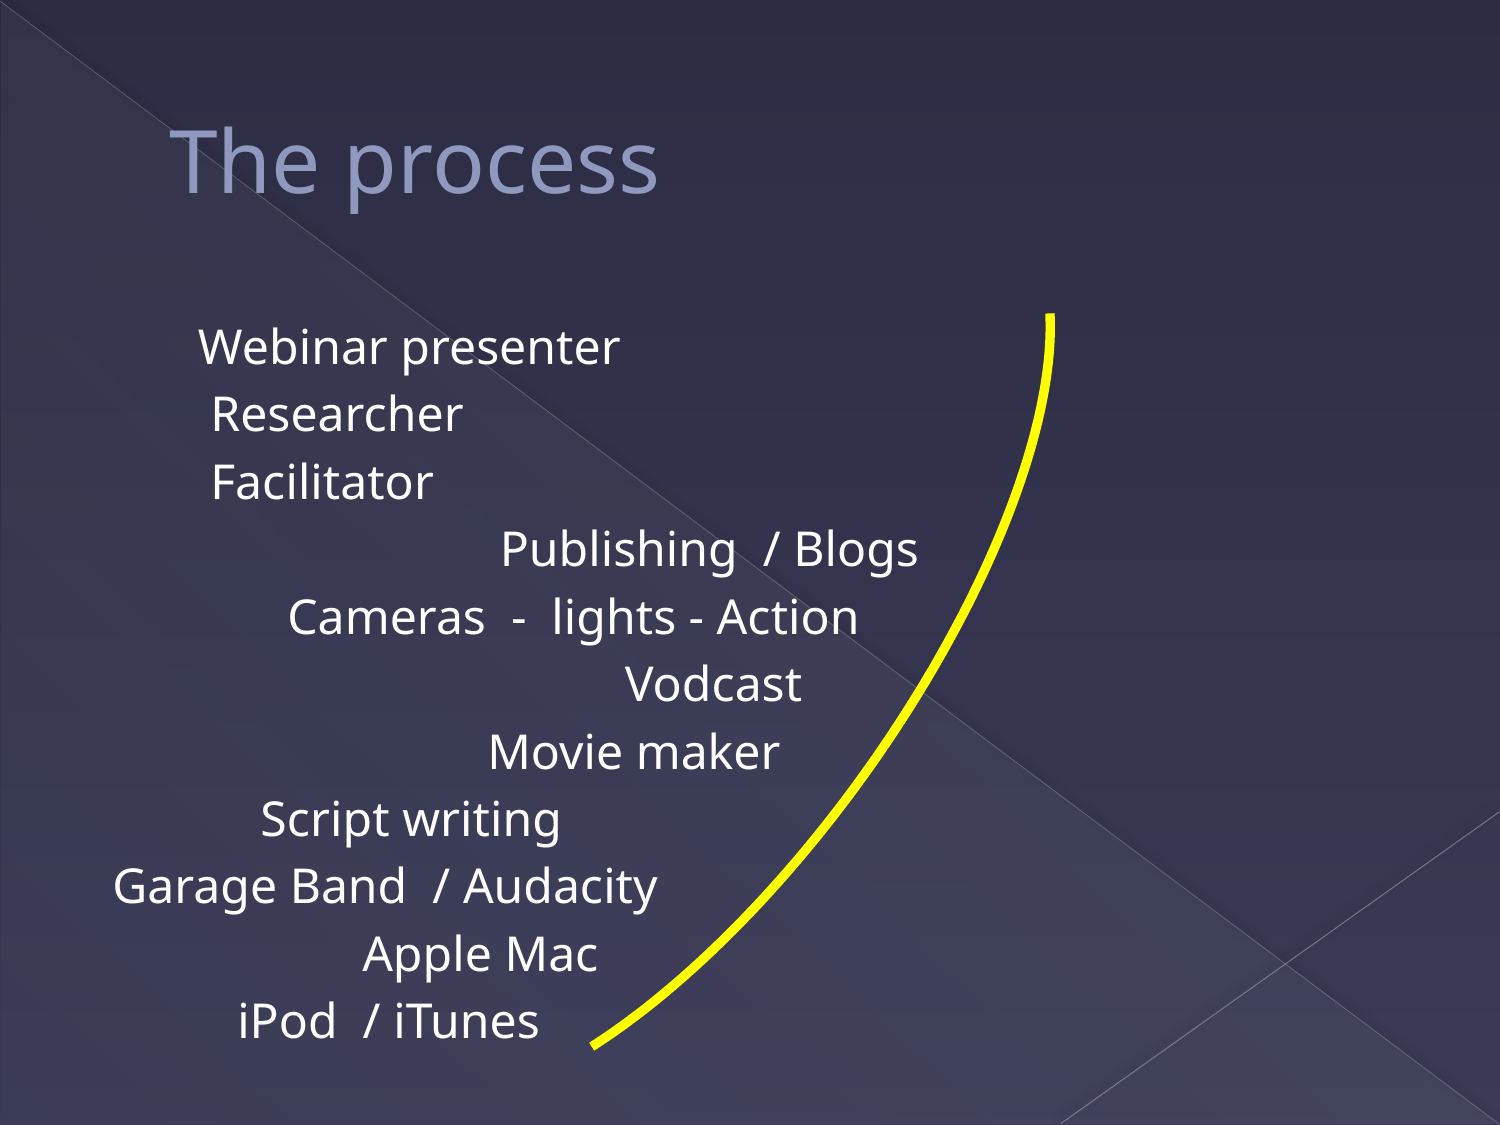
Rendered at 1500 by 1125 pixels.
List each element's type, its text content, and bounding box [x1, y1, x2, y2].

text_box [591, 313, 1052, 1048]
list Webinar presenter Researcher Facilitator Publishing / Blogs Cameras - lights - Action Vodcast Movie maker Script writing Garage Band / Audacity Apple Mac iPod / iTunes [75, 308, 1425, 1059]
title The process [75, 43, 1425, 274]
